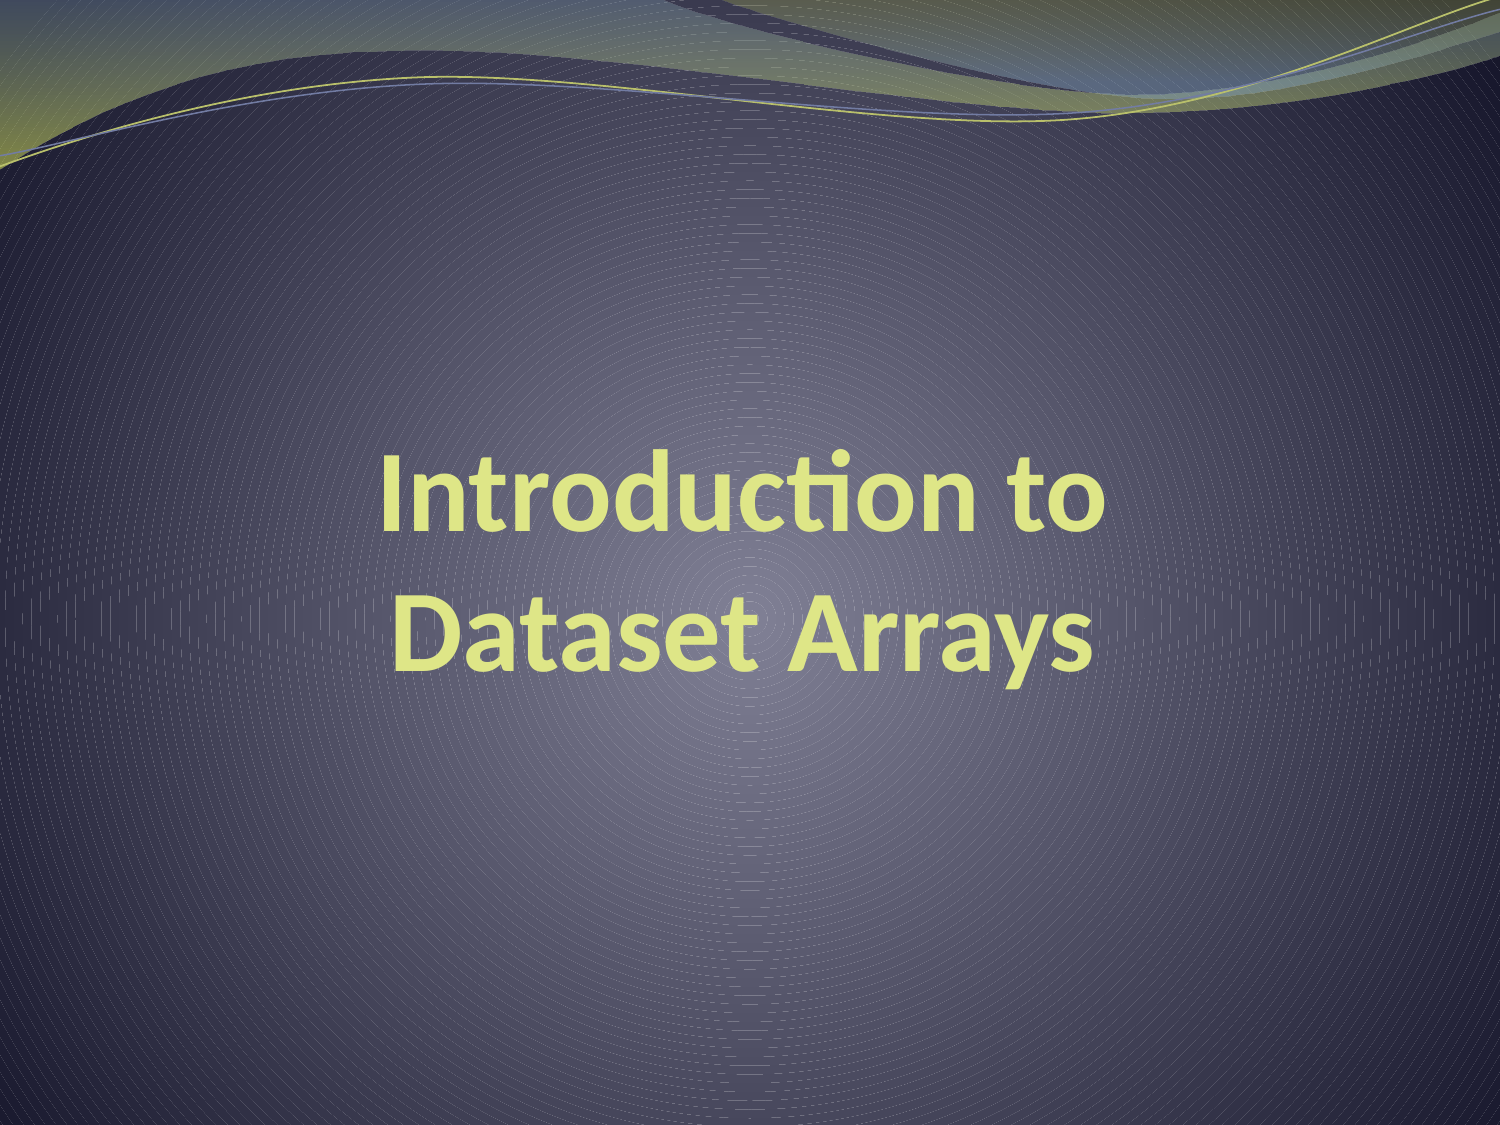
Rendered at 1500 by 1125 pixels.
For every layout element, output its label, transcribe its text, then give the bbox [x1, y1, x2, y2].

title Introduction to Dataset Arrays [99, 262, 1388, 975]
